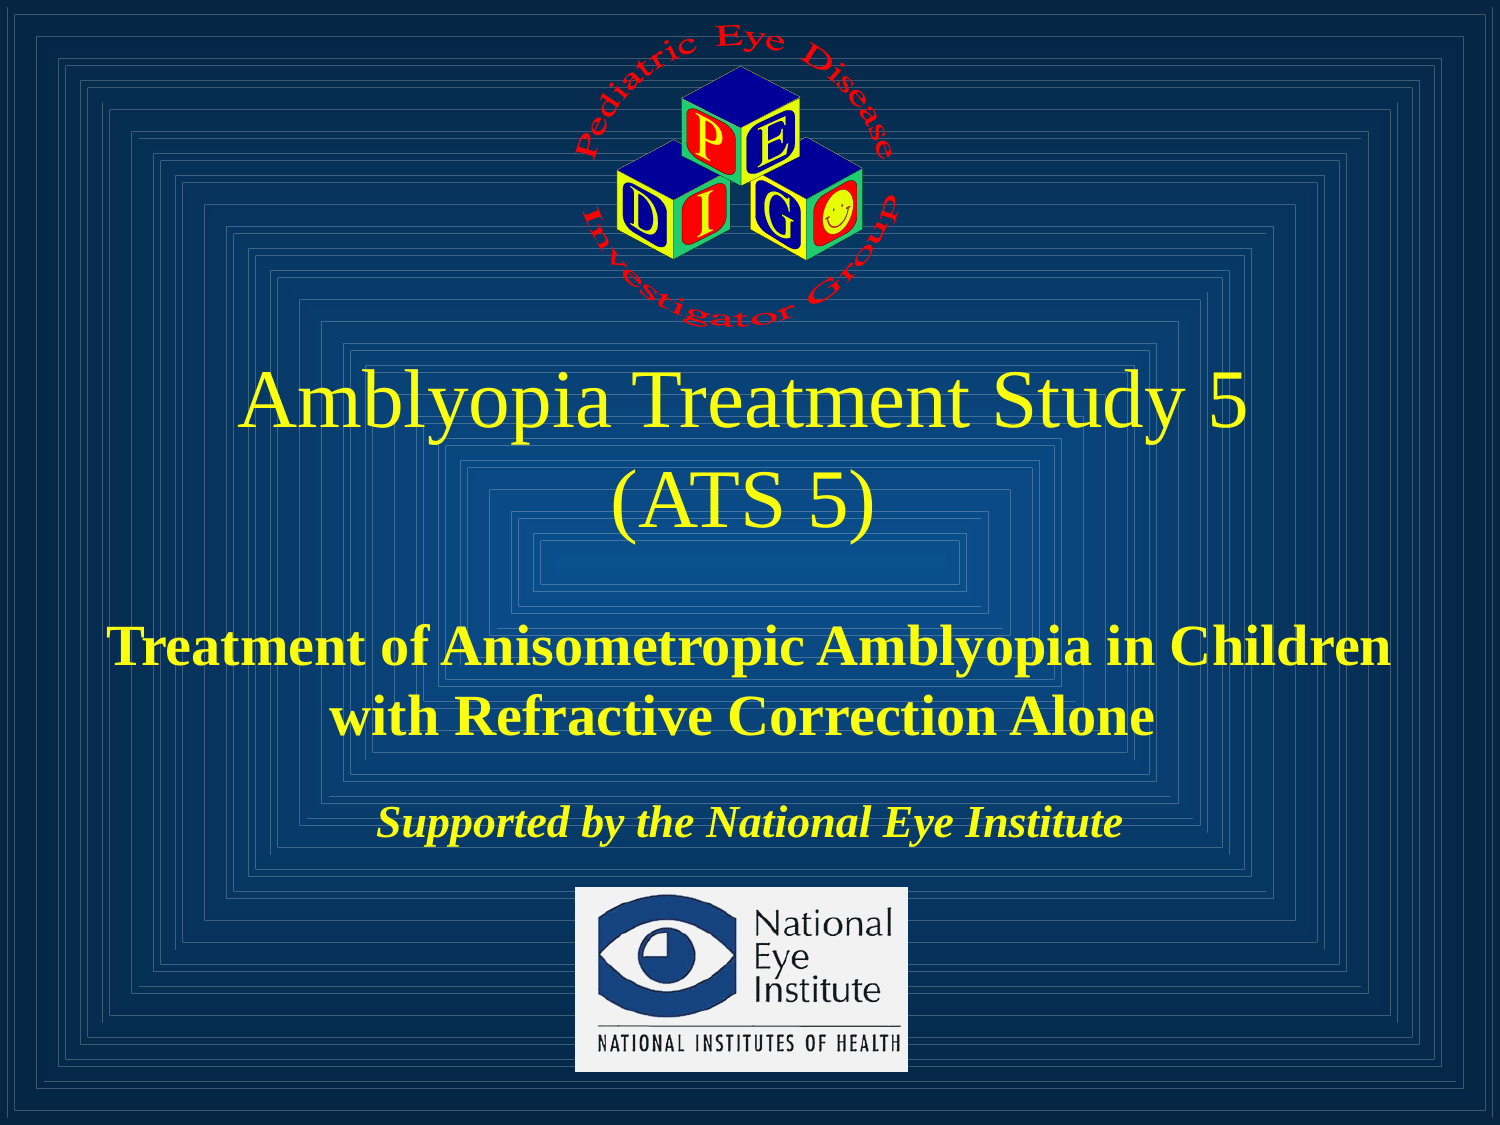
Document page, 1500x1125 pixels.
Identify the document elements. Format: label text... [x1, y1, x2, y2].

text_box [574, 24, 901, 329]
subtitle Treatment of Anisometropic Amblyopia in Children with Refractive Correction Alone Supported by the National Eye Institute [75, 600, 1425, 888]
picture [574, 887, 909, 1073]
title Amblyopia Treatment Study 5 (ATS 5) [62, 375, 1425, 513]
